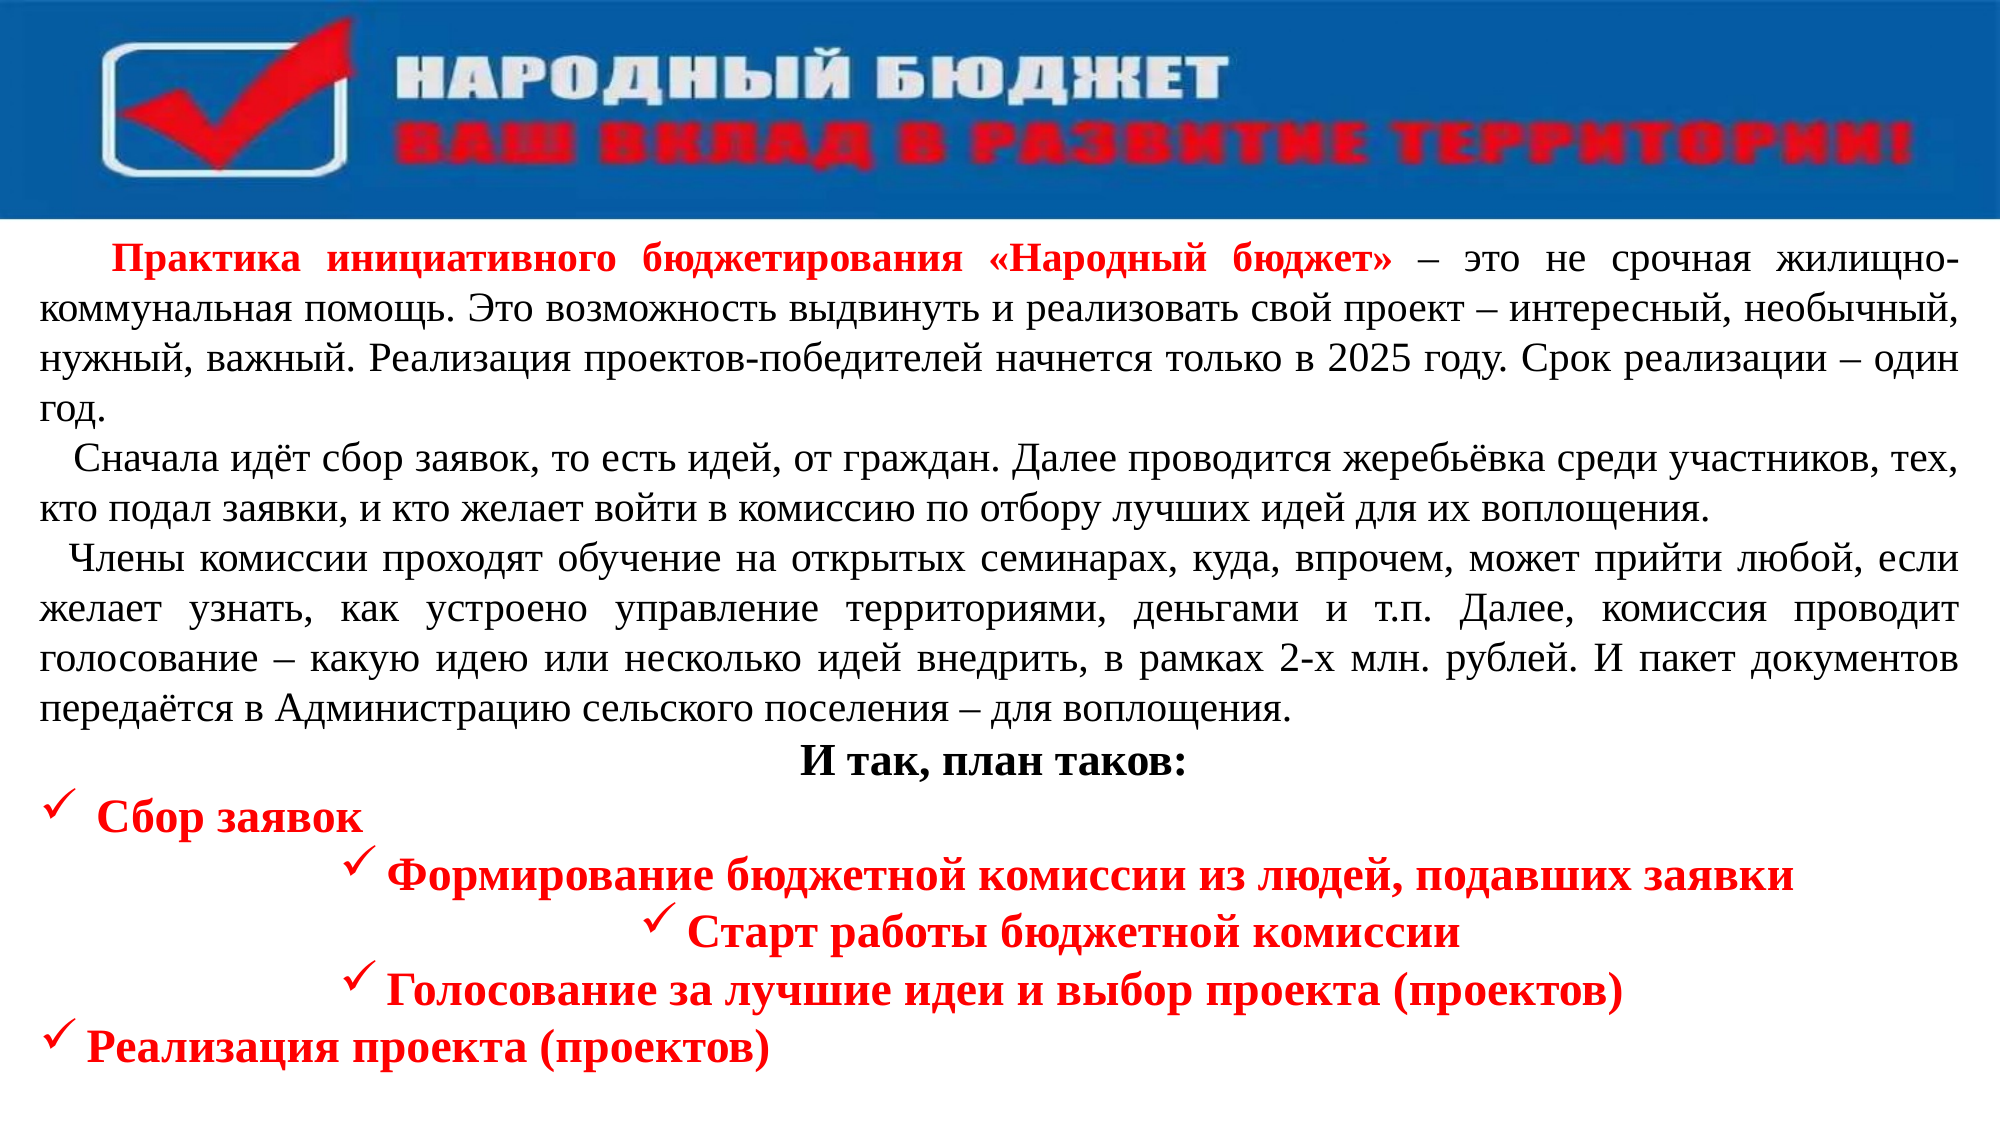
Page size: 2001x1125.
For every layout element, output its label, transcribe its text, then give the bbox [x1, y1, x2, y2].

text_box Практика инициативного бюджетирования «Народный бюджет» – это не срочная жилищно-коммунальная помощь. Это возможность выдвинуть и реализовать свой проект – интересный, необычный, нужный, важный. Реализация проектов-победителей начнется только в 2025 году. Срок реализации – один год. Сначала идёт сбор заявок, то есть идей, от граждан. Далее проводится жеребьёвка среди участников, тех, кто подал заявки, и кто желает войти в комиссию по отбору лучших идей для их воплощения. Члены комиссии проходят обучение на открытых семинарах, куда, впрочем, может прийти любой, если желает узнать, как устроено управление территориями, деньгами и т.п. Далее, комиссия проводит голосование – какую идею или несколько идей внедрить, в рамках 2-х млн. рублей. И пакет документов передаётся в Администрацию сельского поселения – для воплощения. И так, план таков: Сбор заявок Формирование бюджетной комиссии из людей, подавших заявки Старт работы бюджетной комиссии Голосование за лучшие идеи и выбор проекта (проектов) Реализация проекта (проектов) [24, 223, 1975, 1080]
picture [0, 0, 2000, 223]
